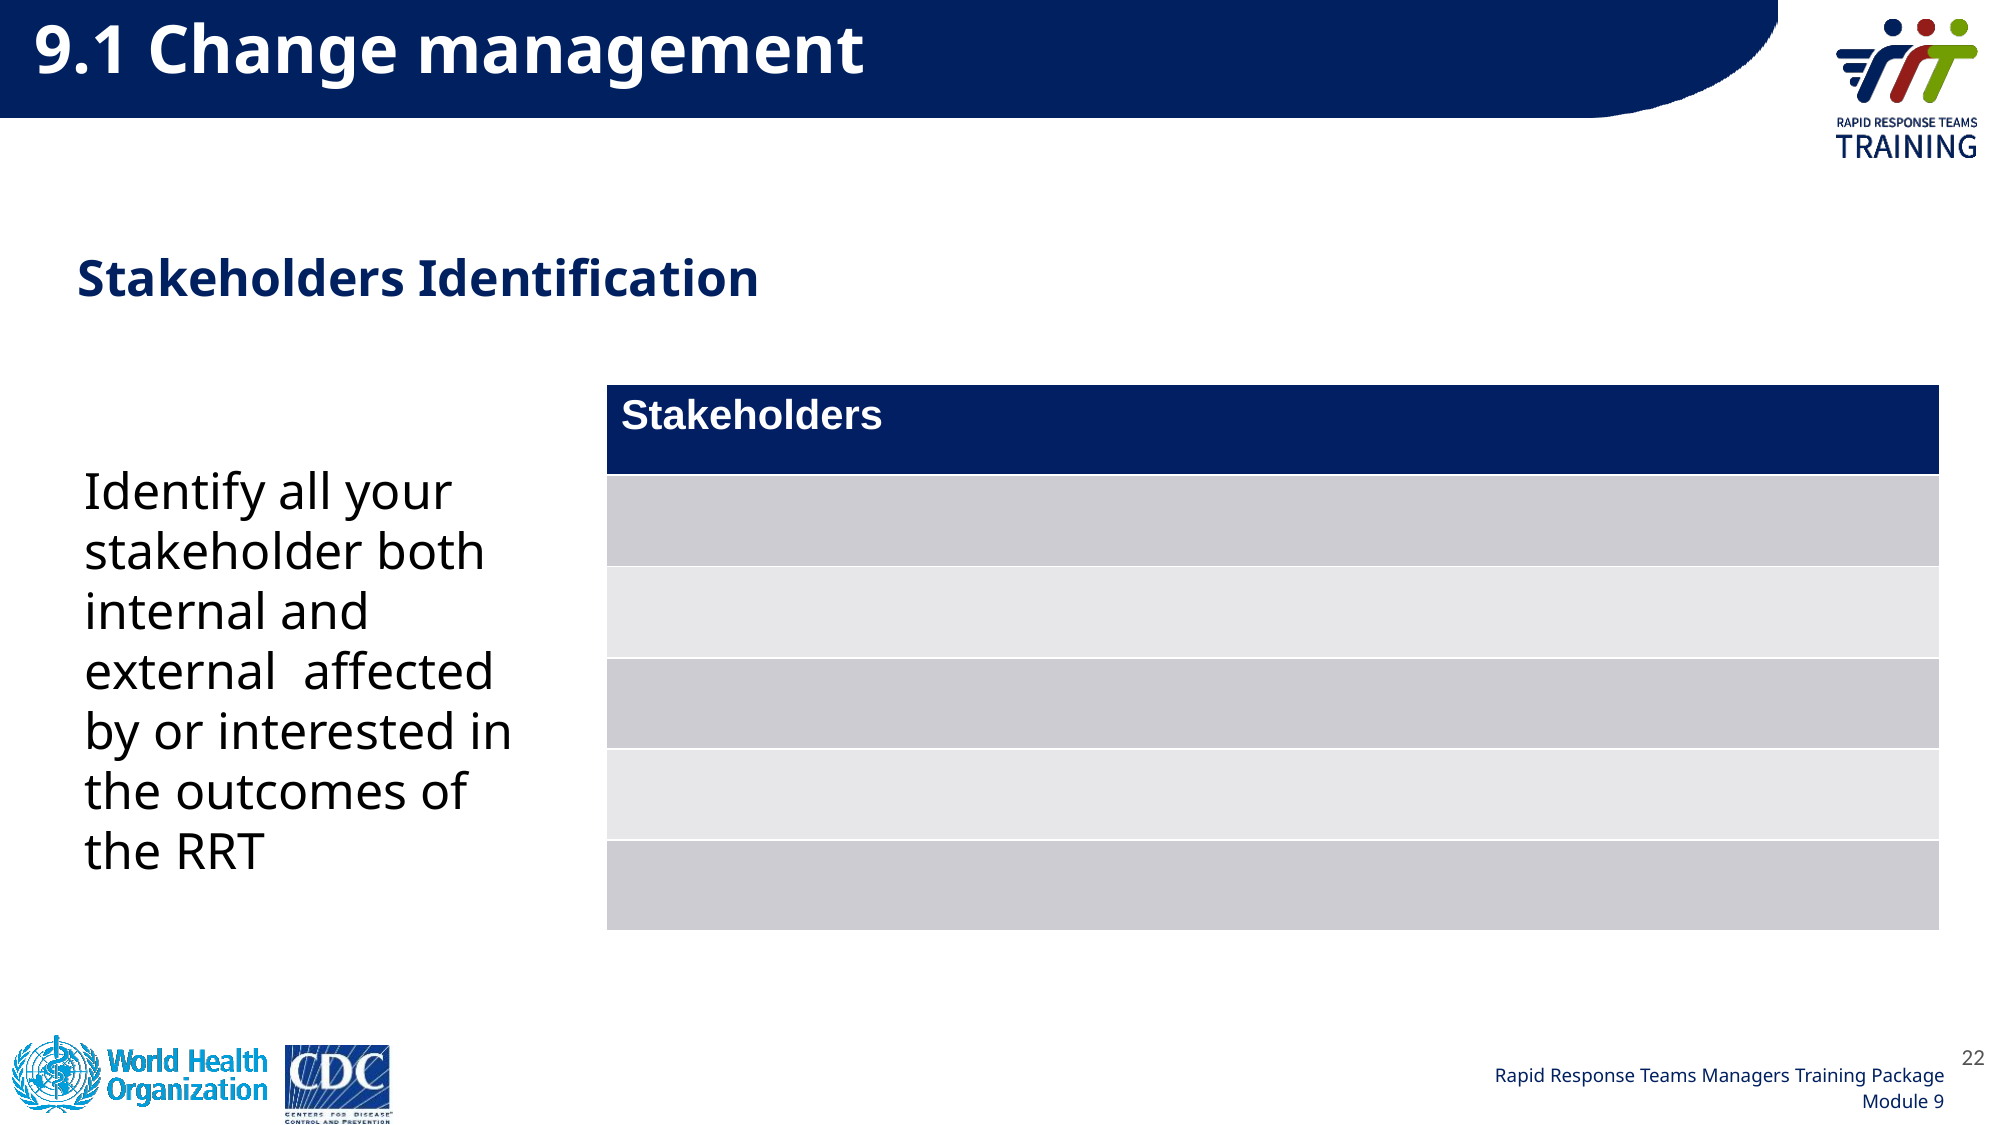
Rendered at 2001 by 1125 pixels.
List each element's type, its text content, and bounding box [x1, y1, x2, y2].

picture [46, 1056, 54, 1061]
text_box 9.1 Change management [19, 0, 1036, 95]
picture [43, 1088, 54, 1094]
picture [28, 1054, 36, 1077]
title Stakeholders Identification [69, 226, 1124, 334]
picture [34, 1058, 41, 1077]
picture [50, 1109, 62, 1113]
picture [12, 1035, 53, 1067]
picture [1835, 19, 1978, 167]
text_box Identify all your stakeholder both internal and external affected by or interested in the outcomes of the RRT [70, 452, 571, 887]
table_cell [607, 476, 1939, 566]
picture [12, 1084, 46, 1113]
slide_number 22 [1931, 1035, 2000, 1088]
picture [38, 1092, 54, 1100]
picture [36, 1035, 267, 1113]
table_cell [607, 567, 1939, 657]
picture [285, 1045, 393, 1124]
table_cell [607, 659, 1939, 748]
picture [0, 0, 1778, 118]
table_cell [607, 750, 1939, 839]
table_header Stakeholders [607, 385, 1939, 474]
picture [38, 1044, 53, 1052]
table_cell [607, 841, 1939, 930]
